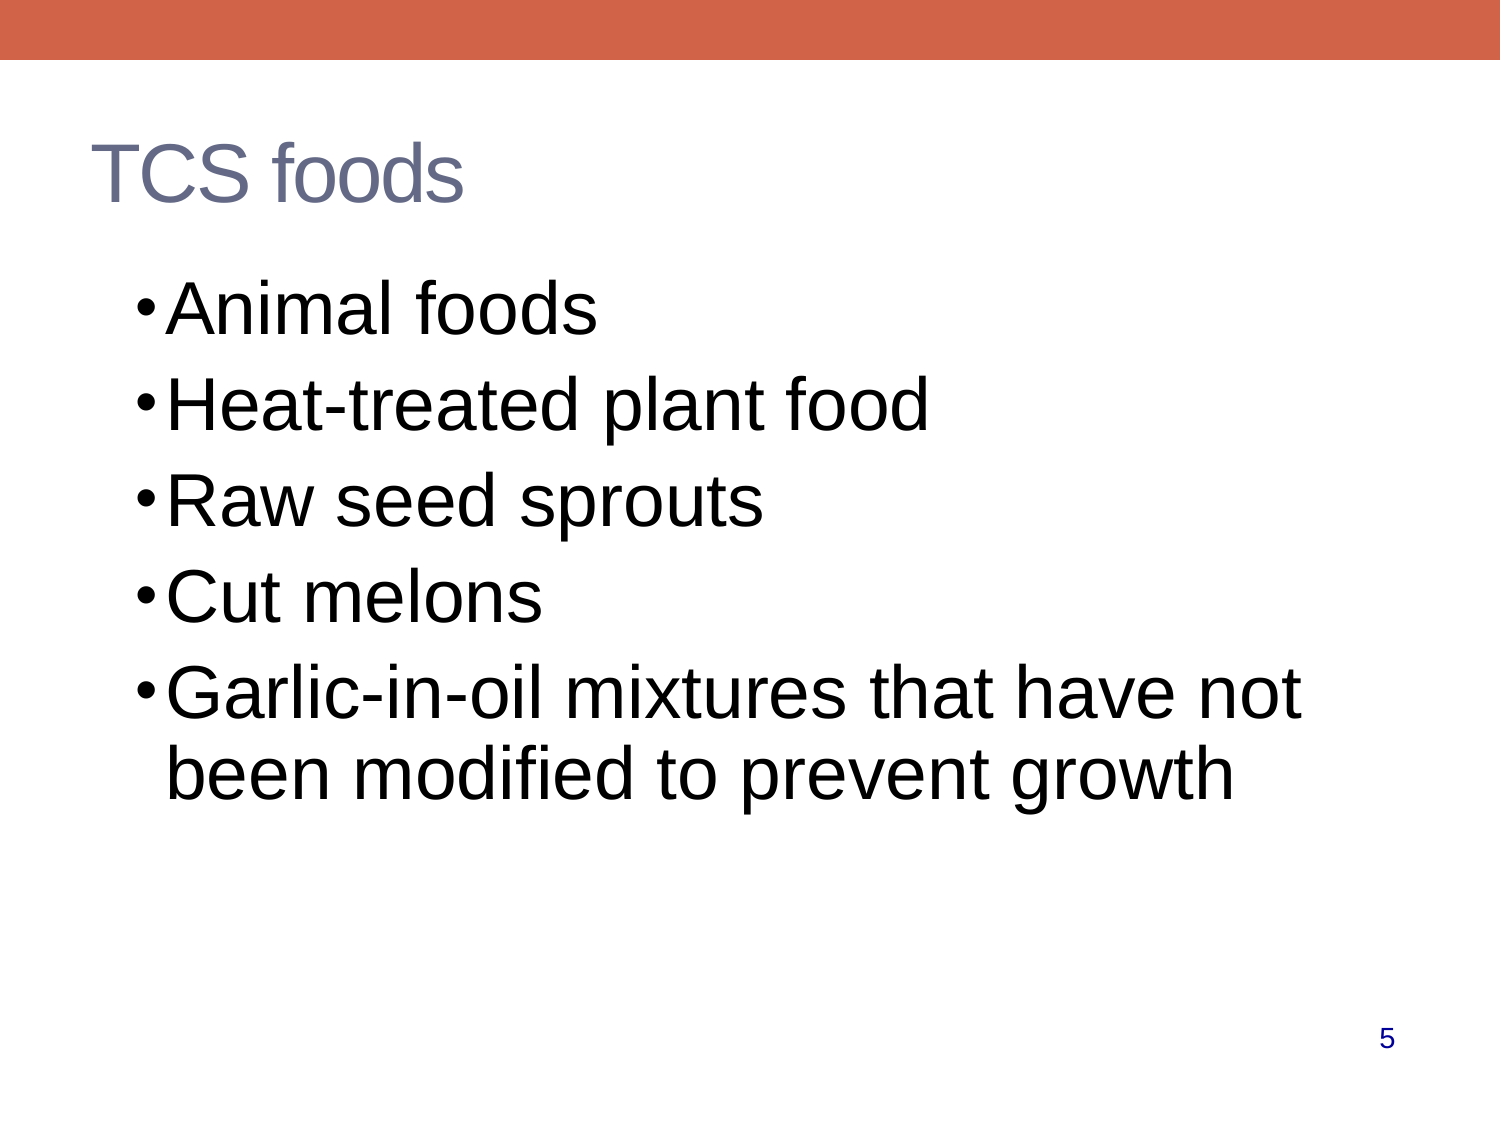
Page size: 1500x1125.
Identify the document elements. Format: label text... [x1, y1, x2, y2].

list Animal foods Heat-treated plant food Raw seed sprouts Cut melons Garlic-in-oil mixtures that have not been modified to prevent growth [75, 262, 1425, 1063]
text_box 5 [1312, 1012, 1463, 1091]
title TCS foods [75, 87, 1425, 250]
